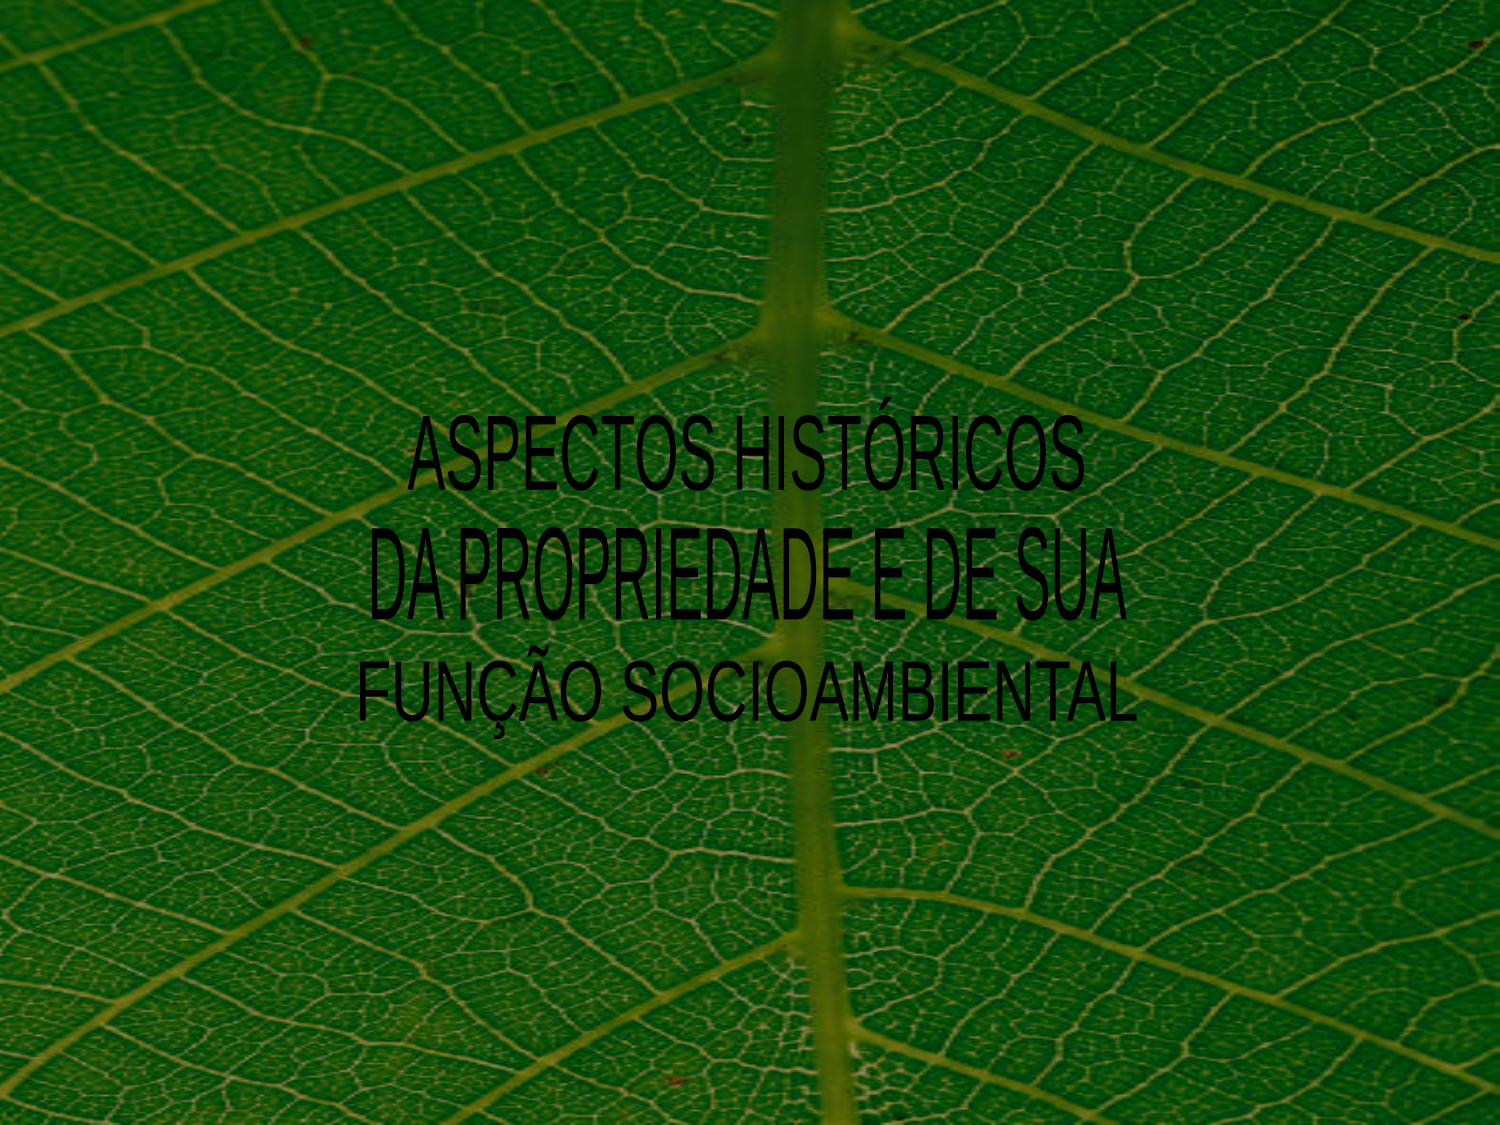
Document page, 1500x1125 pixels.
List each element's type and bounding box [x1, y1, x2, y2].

list [0, 0, 1500, 1125]
